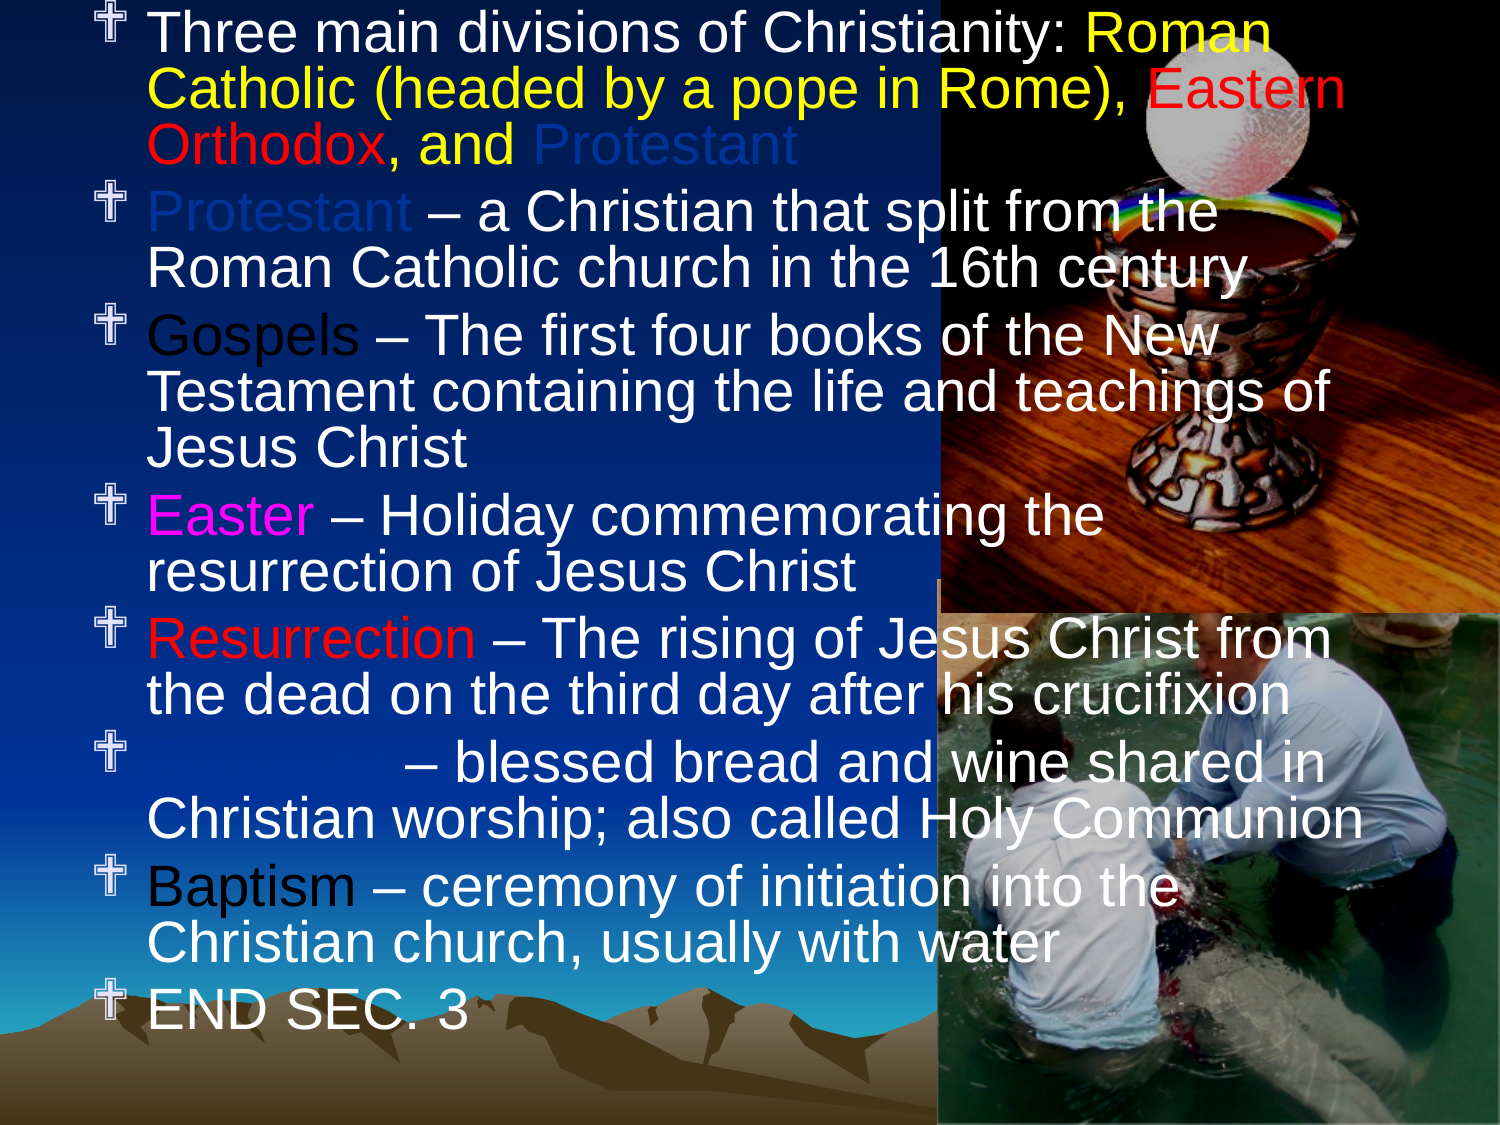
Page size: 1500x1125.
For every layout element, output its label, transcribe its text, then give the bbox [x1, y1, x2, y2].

list Three main divisions of Christianity: Roman Catholic (headed by a pope in Rome), Eastern Orthodox, and Protestant Protestant – a Christian that split from the Roman Catholic church in the 16th century Gospels – The first four books of the New Testament containing the life and teachings of Jesus Christ Easter – Holiday commemorating the resurrection of Jesus Christ Resurrection – The rising of Jesus Christ from the dead on the third day after his crucifixion Eucharist – blessed bread and wine shared in Christian worship; also called Holy Communion Baptism – ceremony of initiation into the Christian church, usually with water END SEC. 3 [74, 0, 937, 1001]
picture [937, 0, 1500, 1125]
